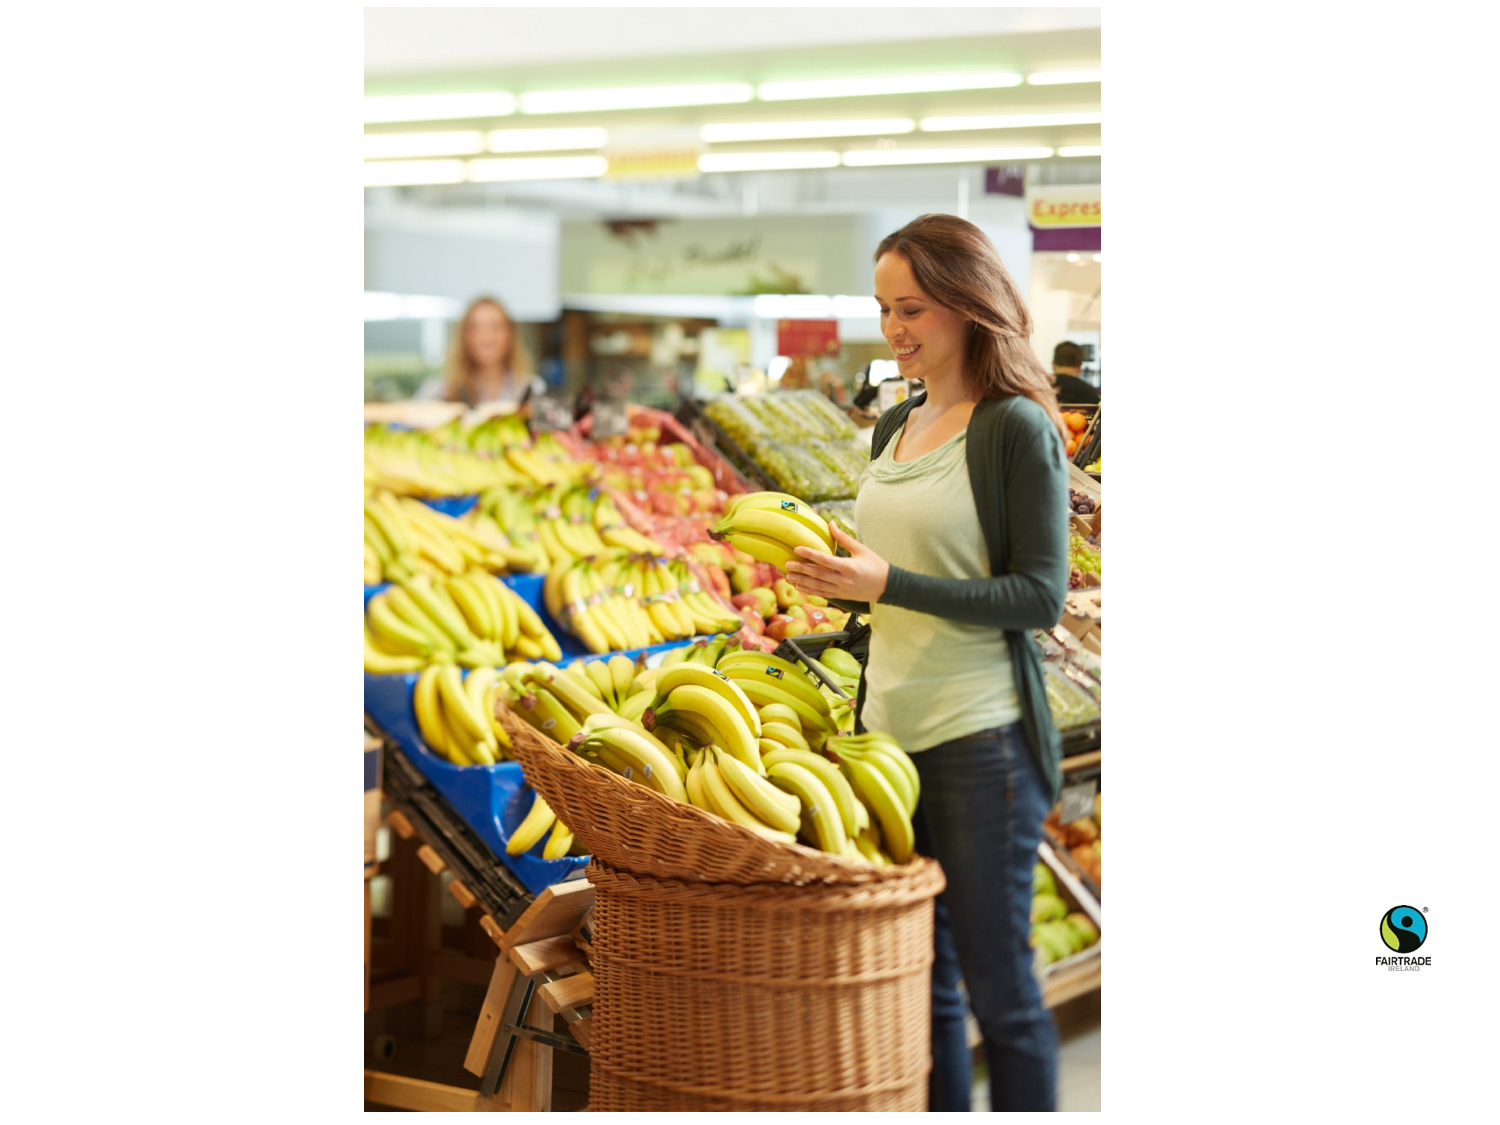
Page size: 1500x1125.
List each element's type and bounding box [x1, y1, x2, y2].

picture [1375, 904, 1432, 972]
picture [363, 6, 1101, 1112]
